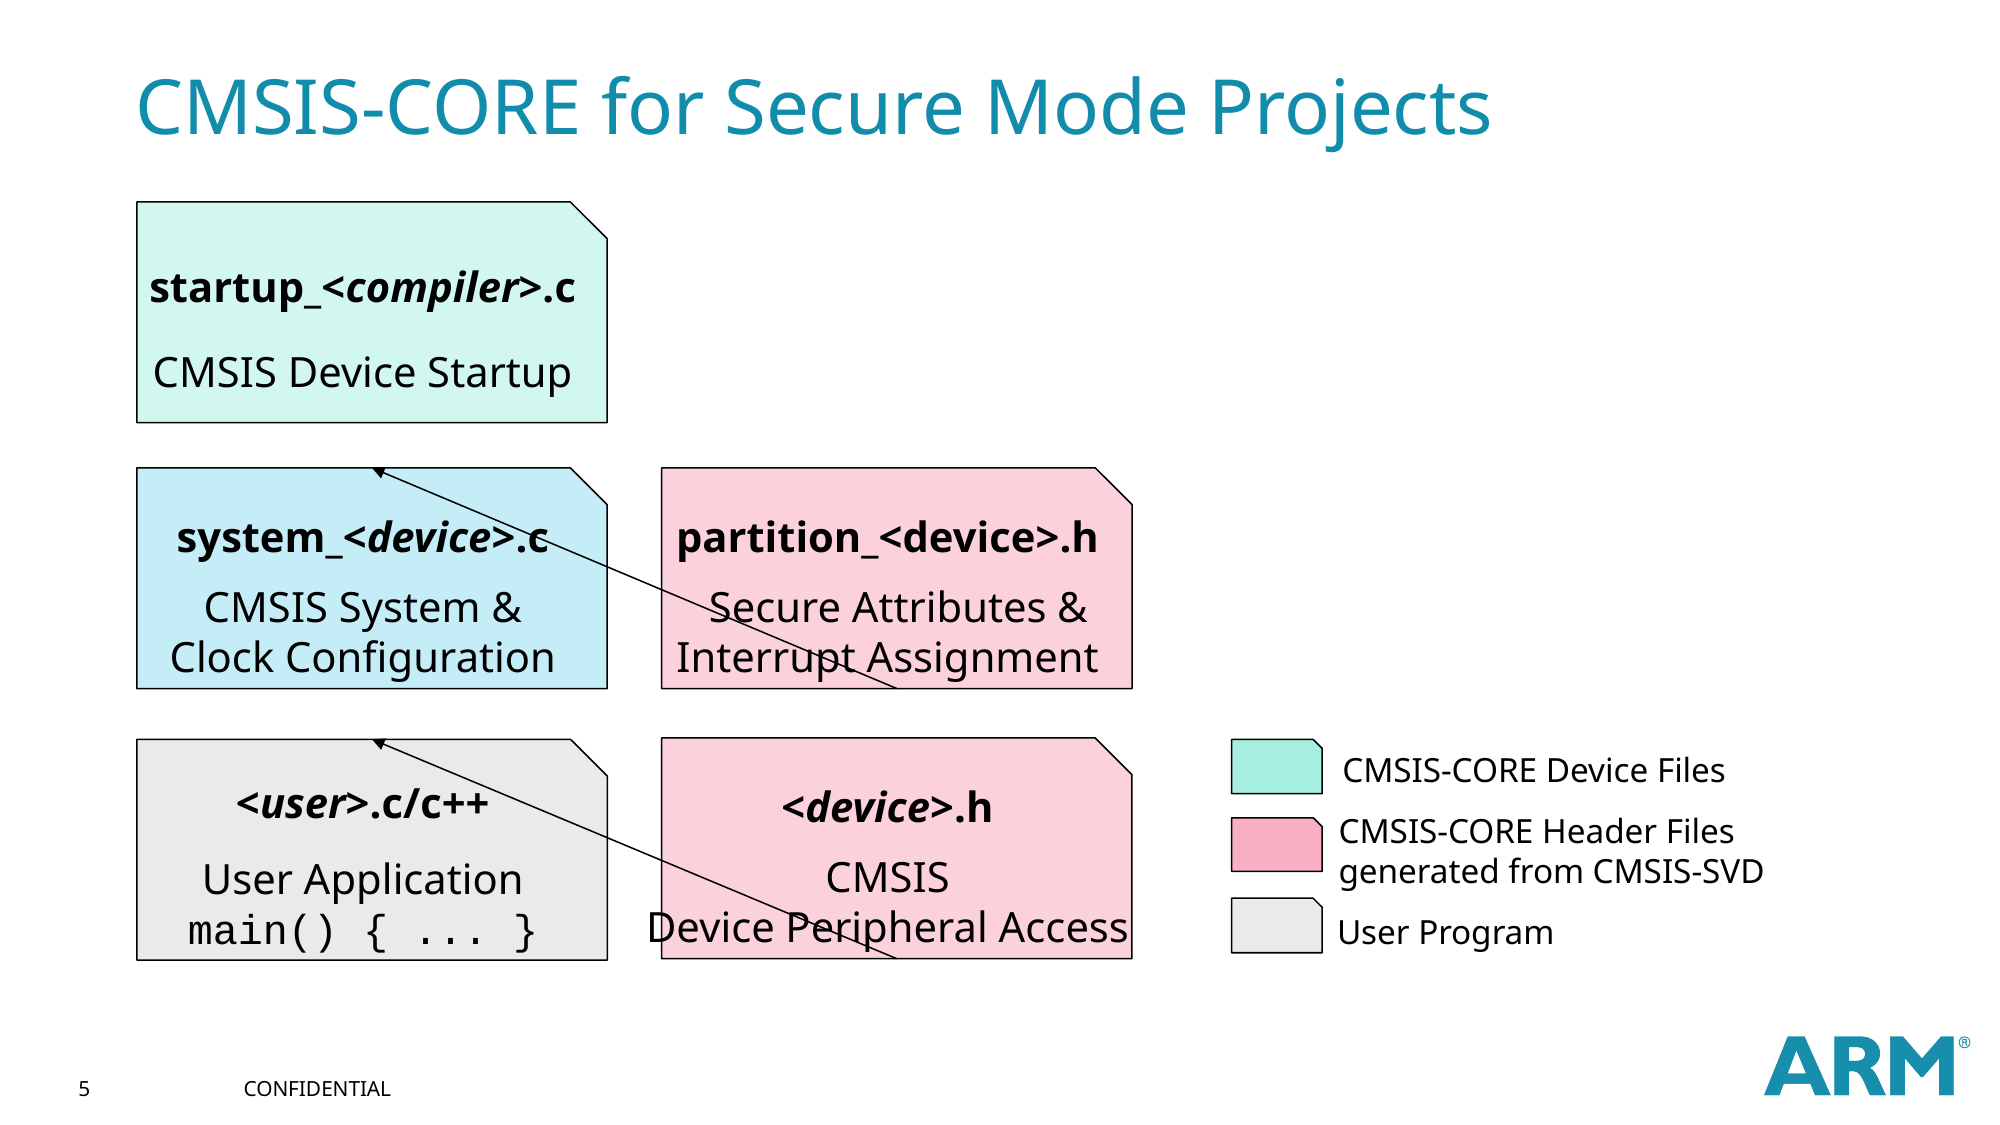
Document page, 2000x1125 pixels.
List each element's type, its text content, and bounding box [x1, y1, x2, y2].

text_box [1231, 817, 1323, 872]
picture [999, 1012, 2000, 1125]
text_box [1231, 898, 1317, 953]
text_box CMSIS-CORE Header Files generated from CMSIS-SVD [1318, 800, 1902, 901]
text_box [136, 201, 1133, 961]
text_box User Program [1317, 901, 1773, 961]
title CMSIS-CORE for Secure Mode Projects [135, 58, 1798, 151]
text_box [1231, 739, 1322, 794]
text_box CMSIS-CORE Device Files [1322, 739, 1903, 800]
